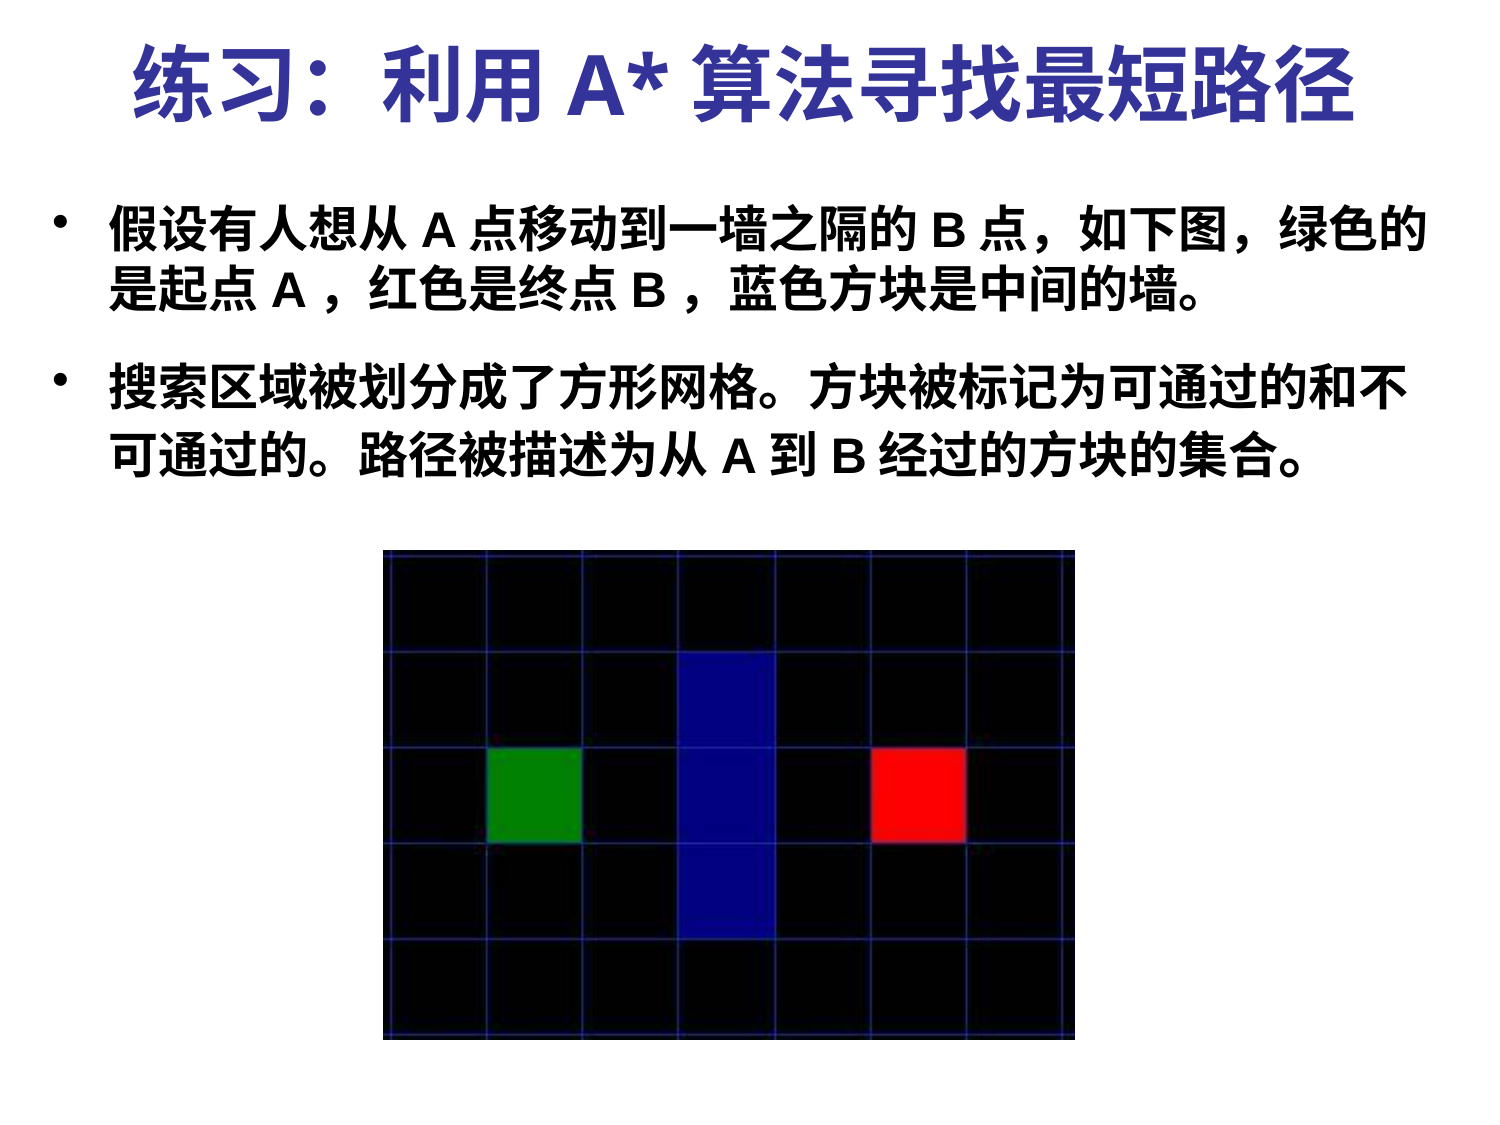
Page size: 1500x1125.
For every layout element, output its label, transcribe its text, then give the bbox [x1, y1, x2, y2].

list 假设有人想从A点移动到一墙之隔的B点，如下图，绿色的是起点A，红色是终点B，蓝色方块是中间的墙。 搜索区域被划分成了方形网格。方块被标记为可通过的和不可通过的。路径被描述为从A到B经过的方块的集合。 [37, 190, 1459, 466]
text_box 练习：利用A*算法寻找最短路径 [82, 25, 1406, 140]
picture [383, 550, 1075, 1040]
